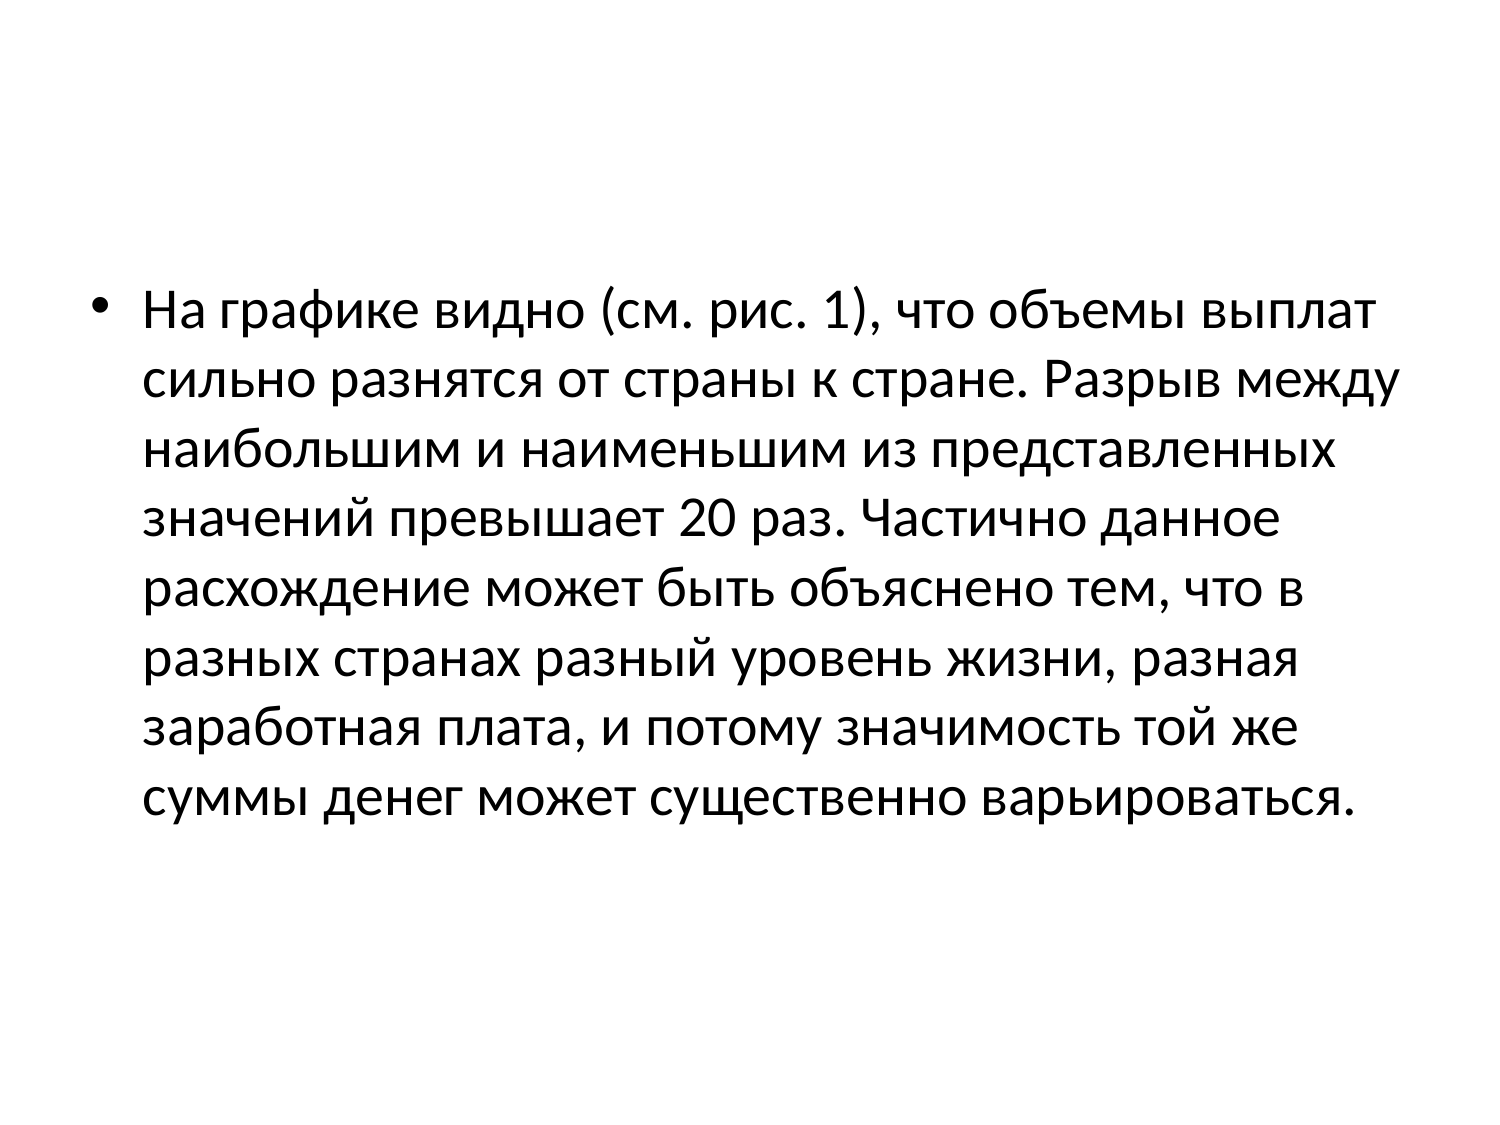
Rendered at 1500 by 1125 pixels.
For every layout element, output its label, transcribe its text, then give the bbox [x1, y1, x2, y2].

list На графике видно (см. рис. 1), что объемы выплат сильно разнятся от страны к стране. Разрыв между наибольшим и наименьшим из представленных значений превышает 20 раз. Частично данное расхождение может быть объяснено тем, что в разных странах разный уровень жизни, разная заработная плата, и потому значимость той же суммы денег может существенно варьироваться. [75, 262, 1425, 1005]
